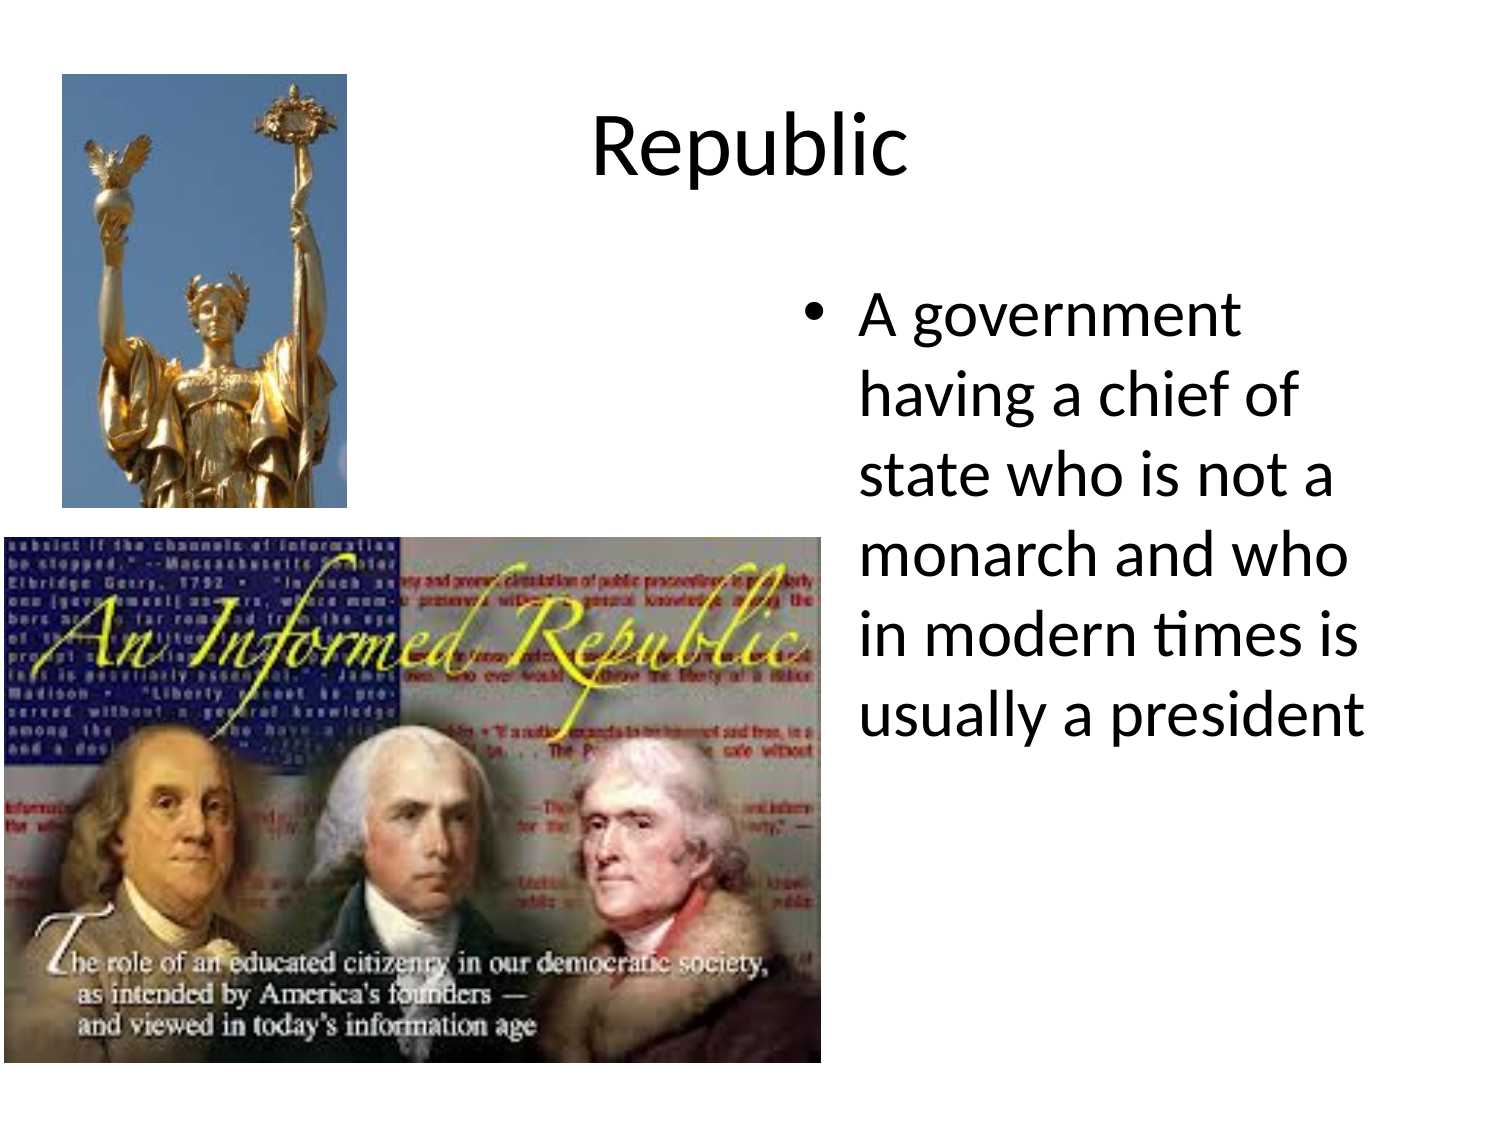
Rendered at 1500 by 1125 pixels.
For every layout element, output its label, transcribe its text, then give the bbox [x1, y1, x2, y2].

picture [62, 74, 348, 509]
list A government having a chief of state who is not a monarch and who in modern times is usually a president [787, 262, 1425, 1005]
picture [3, 537, 822, 1063]
title Republic [75, 45, 1425, 233]
